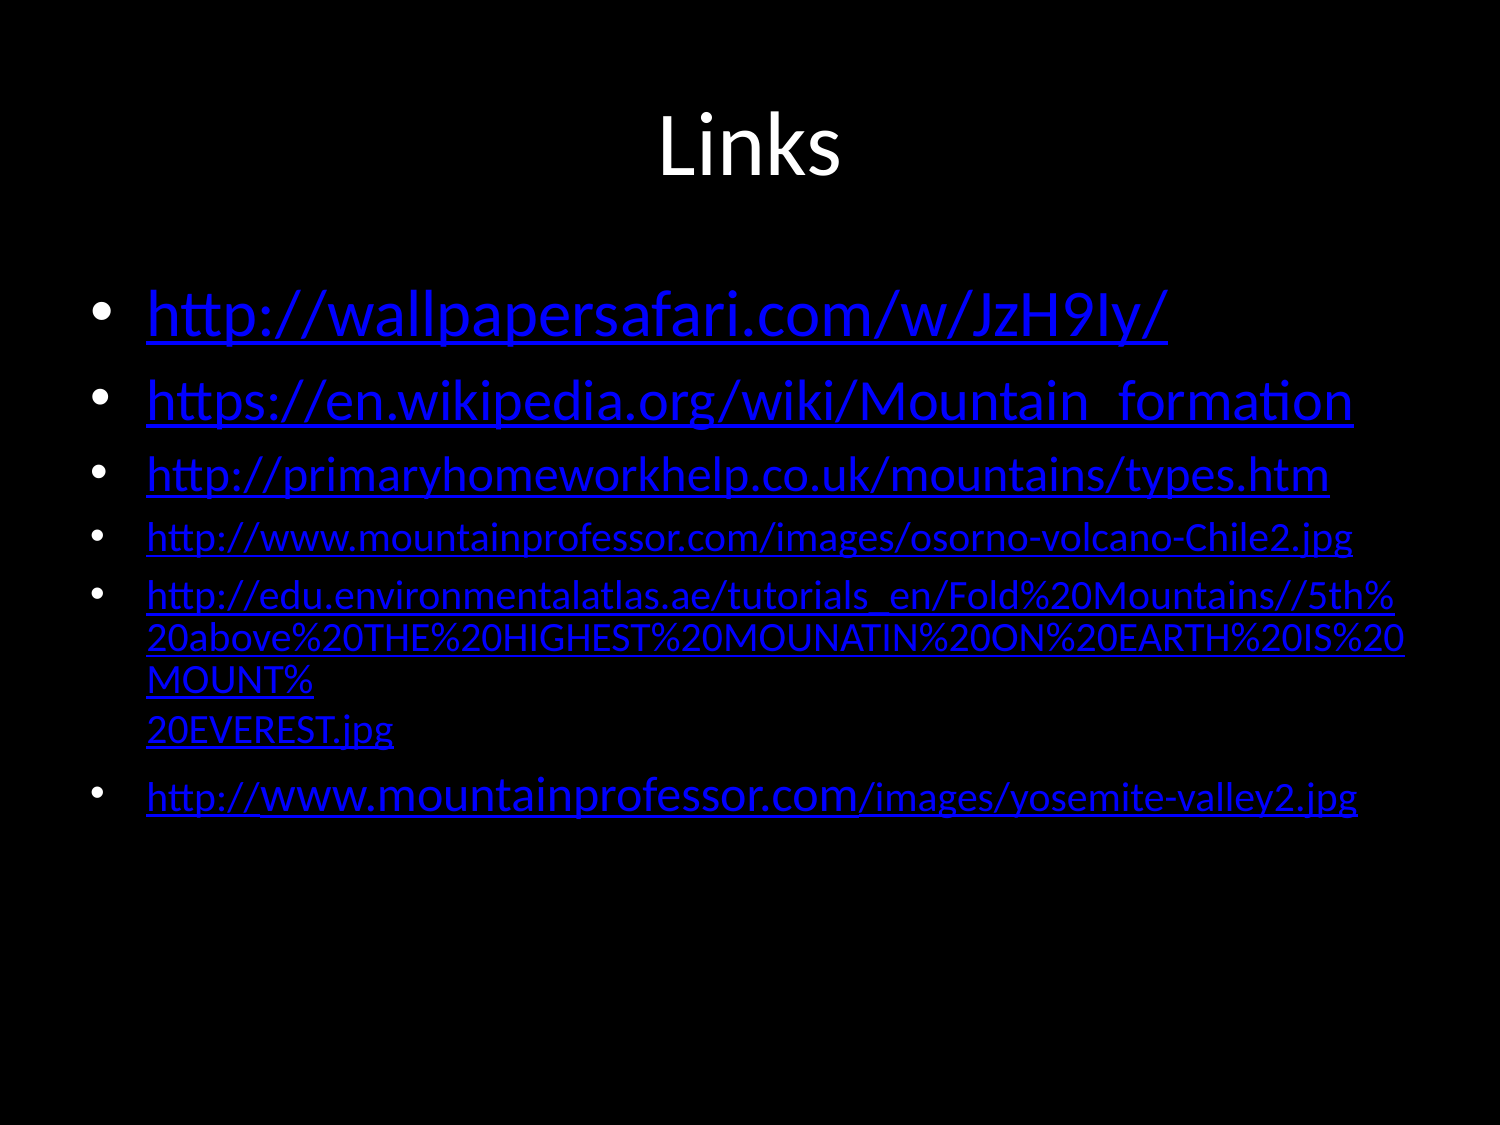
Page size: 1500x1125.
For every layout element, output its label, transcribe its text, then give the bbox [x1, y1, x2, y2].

list http://wallpapersafari.com/w/JzH9Iy/ https://en.wikipedia.org/wiki/Mountain_formation http://primaryhomeworkhelp.co.uk/mountains/types.htm http://www.mountainprofessor.com/images/osorno-volcano-Chile2.jpg http://edu.environmentalatlas.ae/tutorials_en/Fold%20Mountains//5th%20above%20THE%20HIGHEST%20MOUNATIN%20ON%20EARTH%20IS%20MOUNT%20EVEREST.jpg http://www.mountainprofessor.com/images/yosemite-valley2.jpg [75, 262, 1425, 1005]
title Links [75, 45, 1425, 233]
